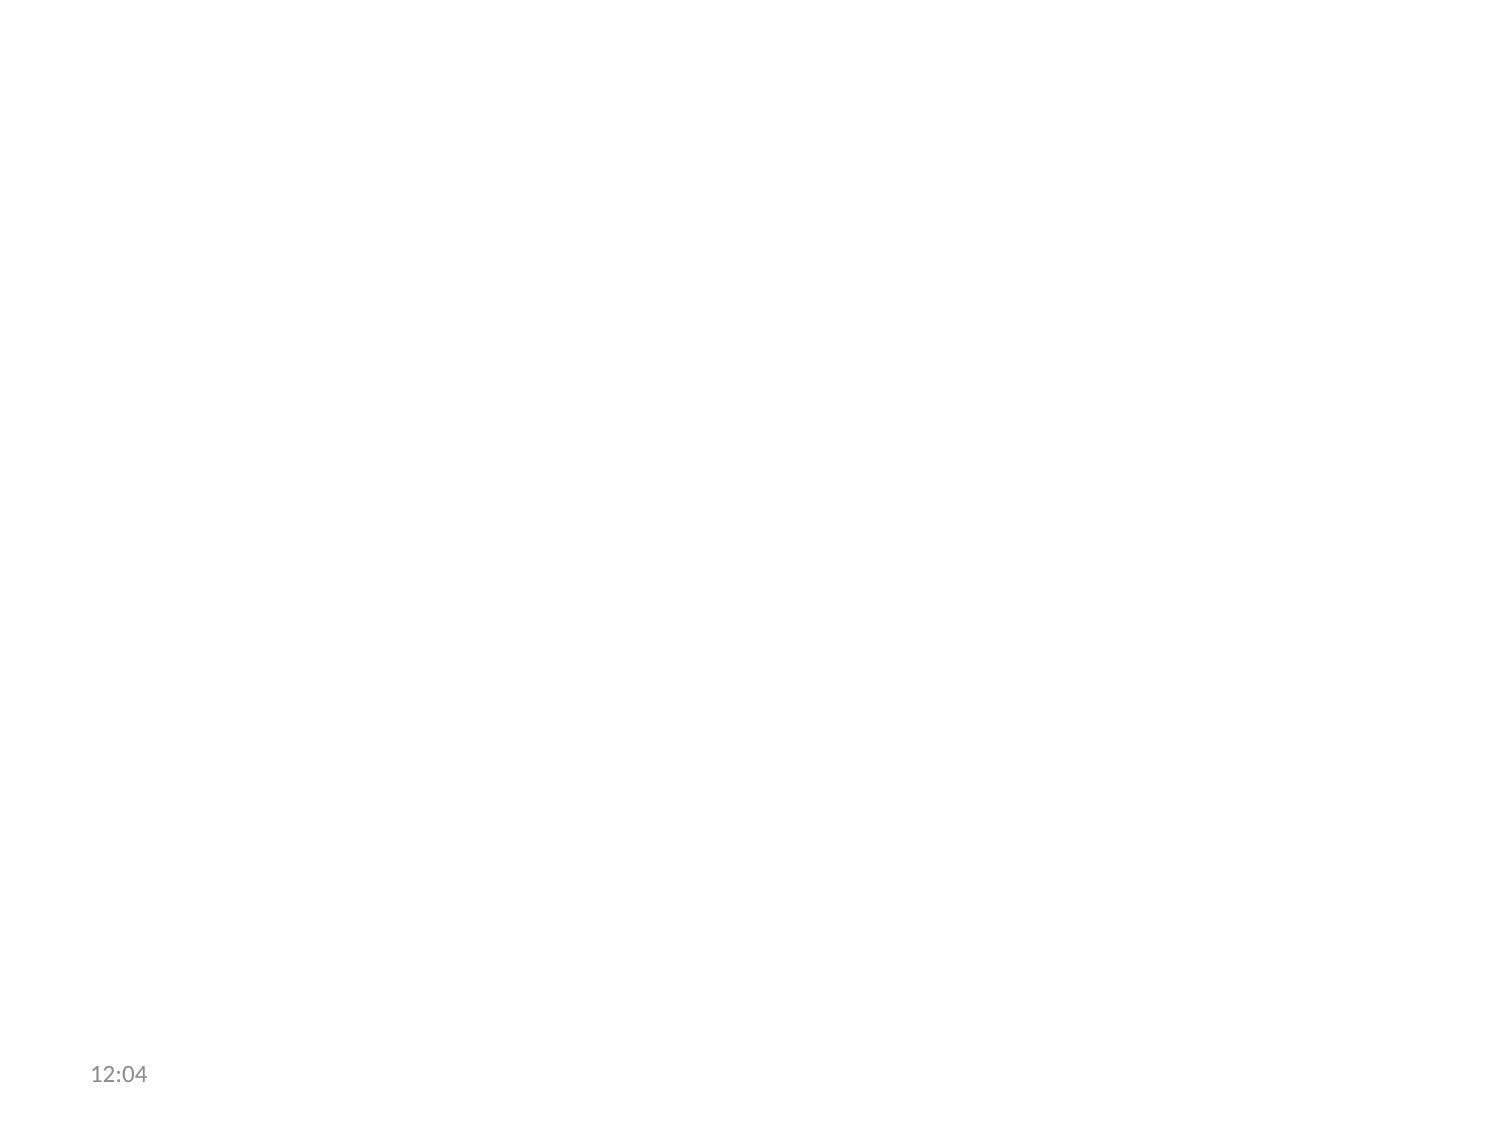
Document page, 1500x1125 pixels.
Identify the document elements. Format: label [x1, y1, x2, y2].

slide_number [75, 1042, 425, 1103]
